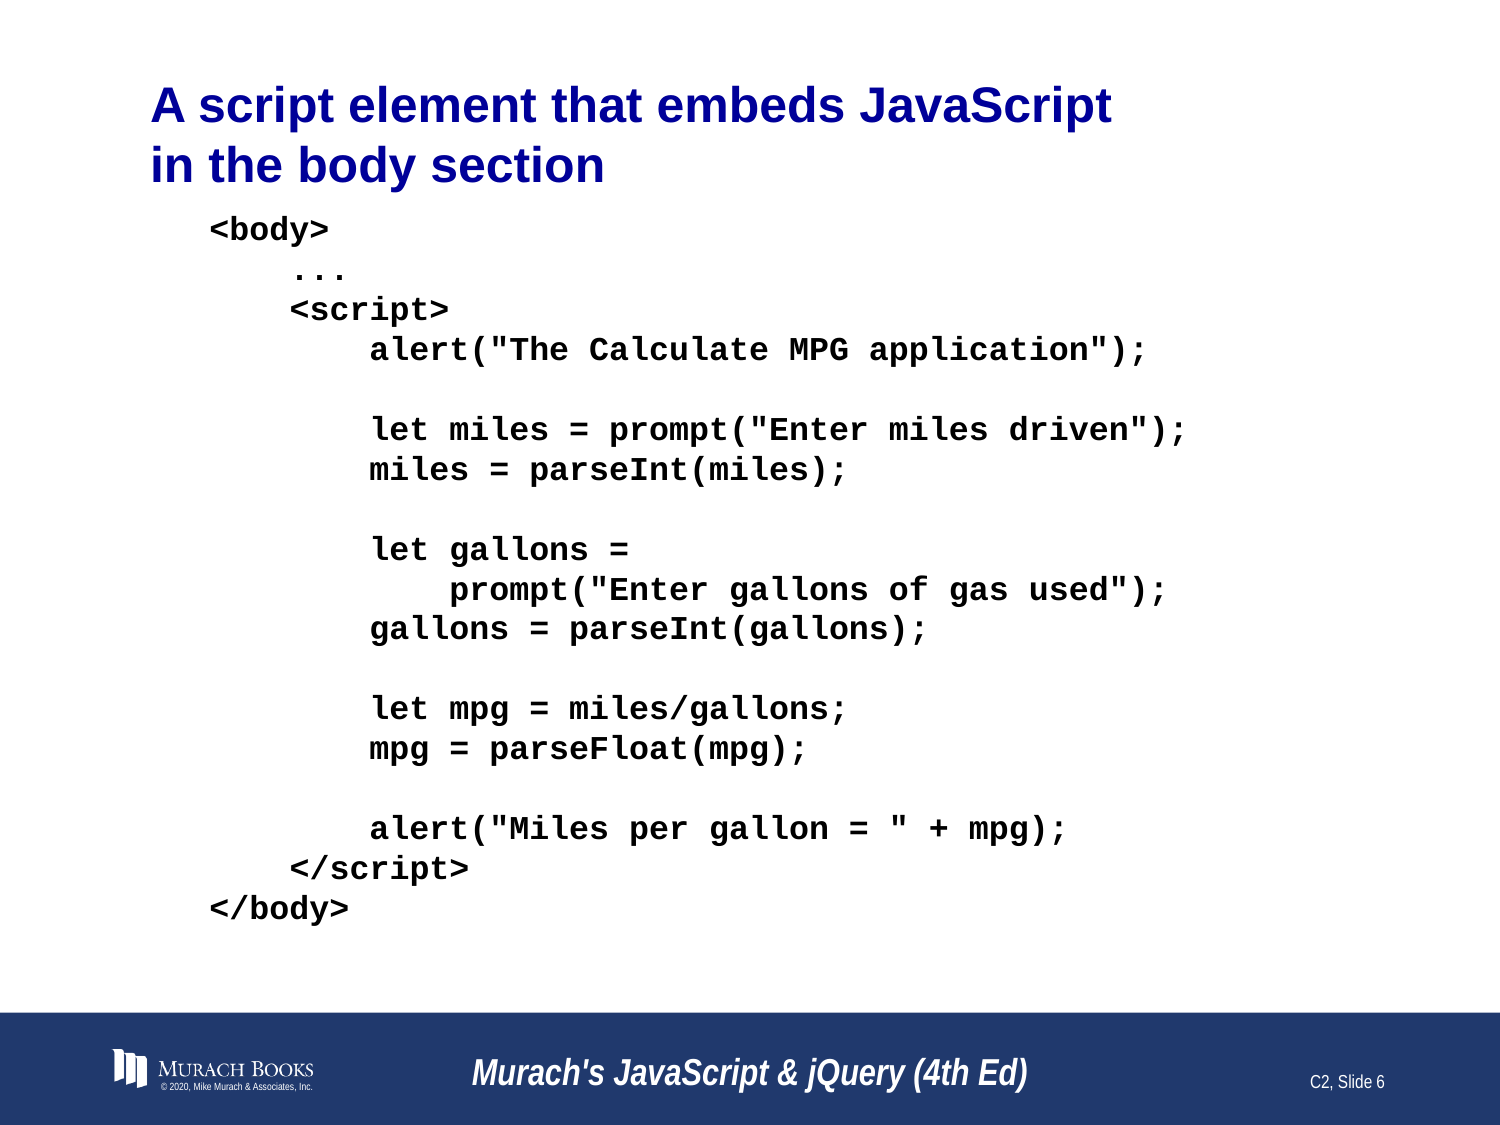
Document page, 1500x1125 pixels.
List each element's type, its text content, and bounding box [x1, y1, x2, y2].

slide_number C2, Slide 6 [1087, 1025, 1400, 1100]
title A script element that embeds JavaScript in the body section [150, 72, 1350, 194]
list <body> ... <script> alert("The Calculate MPG application"); let miles = prompt("Enter miles driven"); miles = parseInt(miles); let gallons = prompt("Enter gallons of gas used"); gallons = parseInt(gallons); let mpg = miles/gallons; mpg = parseFloat(mpg); alert("Miles per gallon = " + mpg); </script> </body> [137, 200, 1350, 1000]
footer © 2020, Mike Murach & Associates, Inc. [12, 1025, 463, 1100]
slide_number Murach's JavaScript & jQuery (4th Ed) [463, 1025, 1050, 1100]
